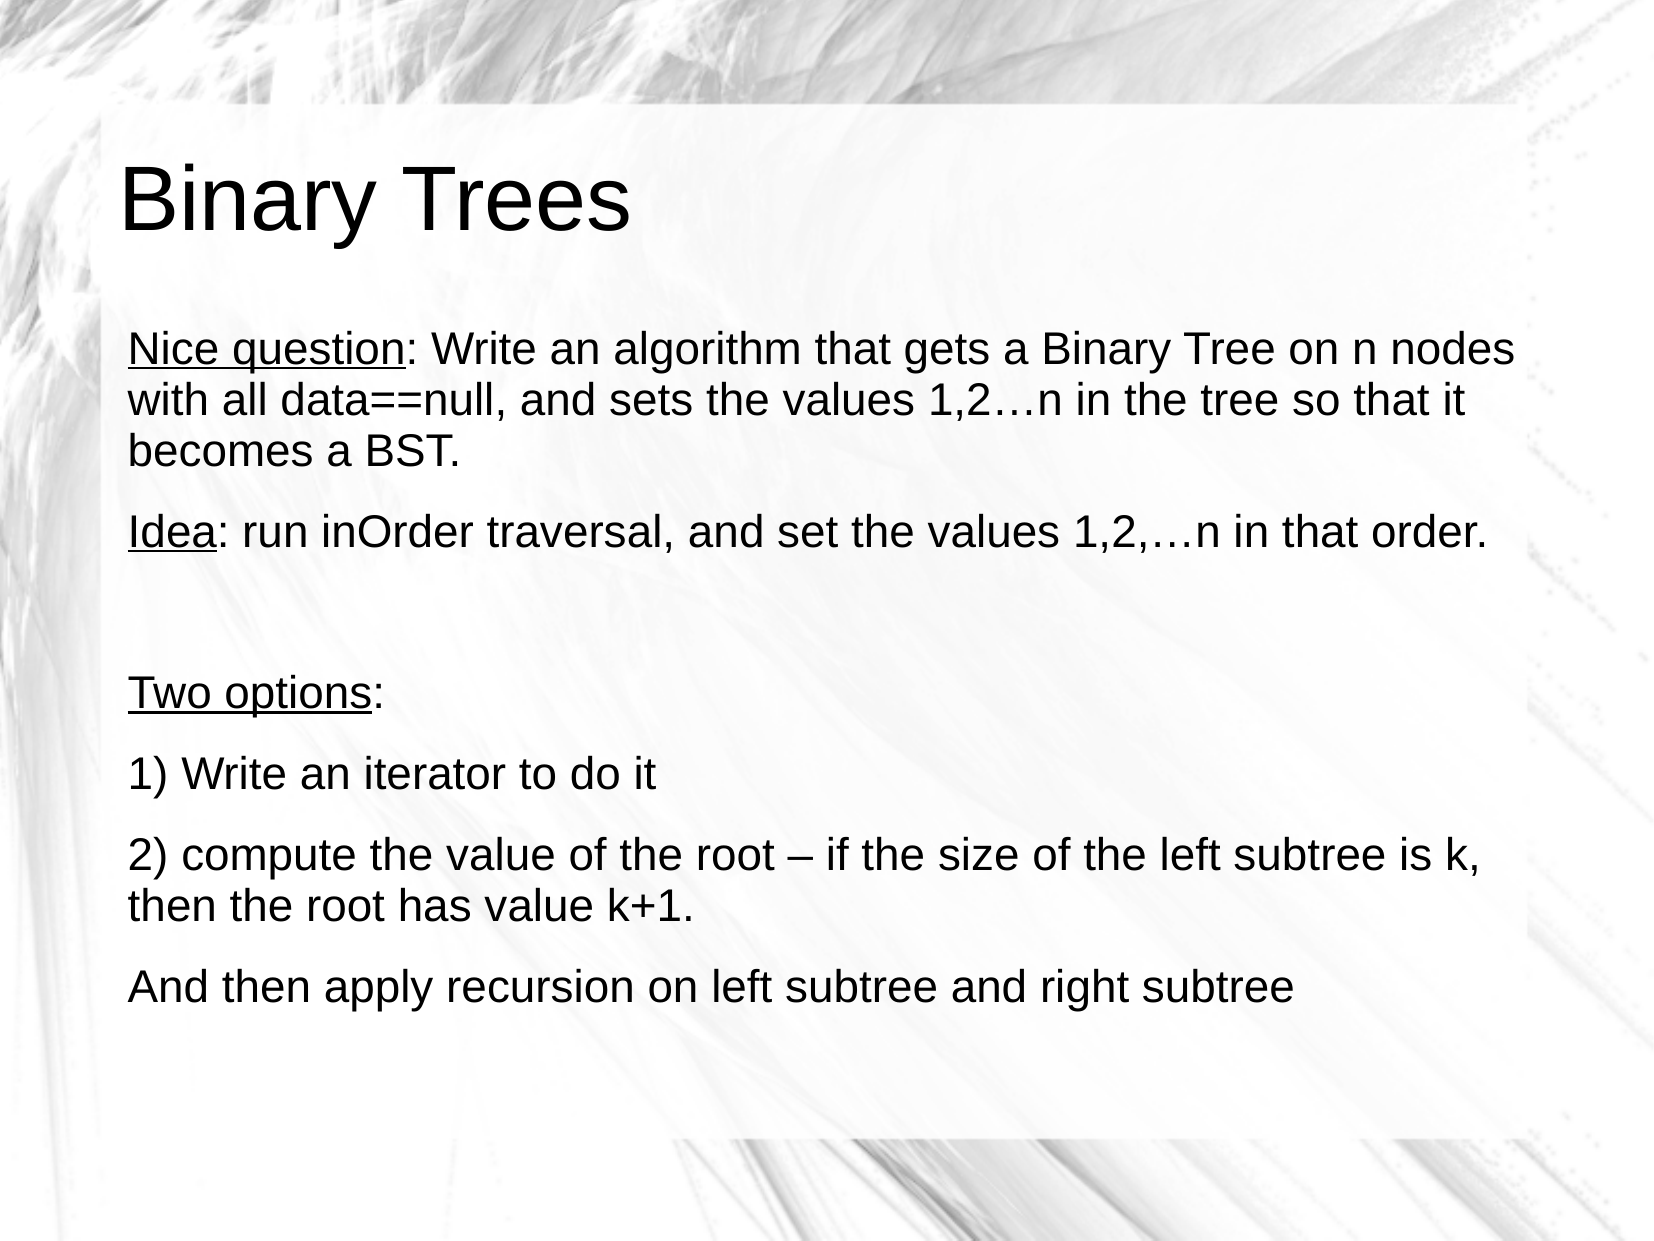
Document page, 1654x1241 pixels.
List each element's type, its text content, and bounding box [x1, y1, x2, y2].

picture [0, 0, 1654, 1241]
list Nice question: Write an algorithm that gets a Binary Tree on n nodes with all data==null, and sets the values 1,2…n in the tree so that it becomes a BST. Idea: run inOrder traversal, and set the values 1,2,…n in that order. Two options: 1) Write an iterator to do it 2) compute the value of the root – if the size of the left subtree is k, then the root has value k+1. And then apply recursion on left subtree and right subtree [118, 319, 1571, 1109]
title Binary Trees [118, 93, 1506, 299]
